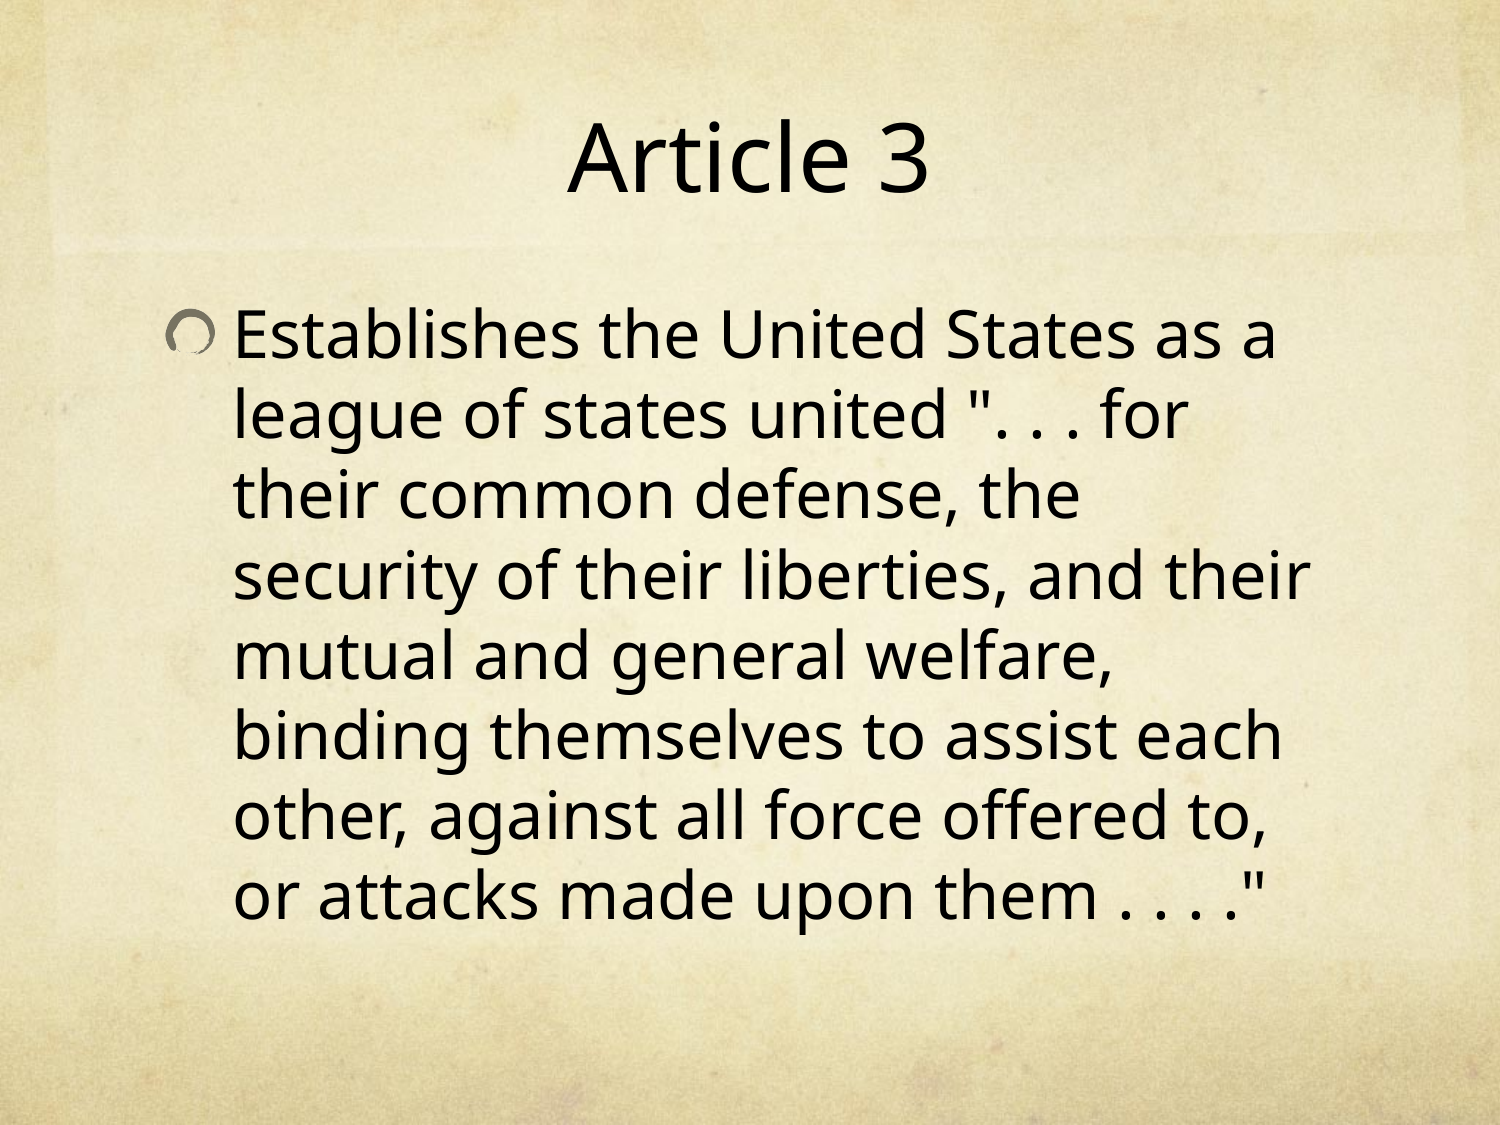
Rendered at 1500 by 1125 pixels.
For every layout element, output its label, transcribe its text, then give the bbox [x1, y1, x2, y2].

picture [0, 0, 1500, 1125]
list Establishes the United States as a league of states united ". . . for their common defense, the security of their liberties, and their mutual and general welfare, binding themselves to assist each other, against all force offered to, or attacks made upon them . . . ." [150, 284, 1350, 950]
title Article 3 [150, 82, 1350, 225]
